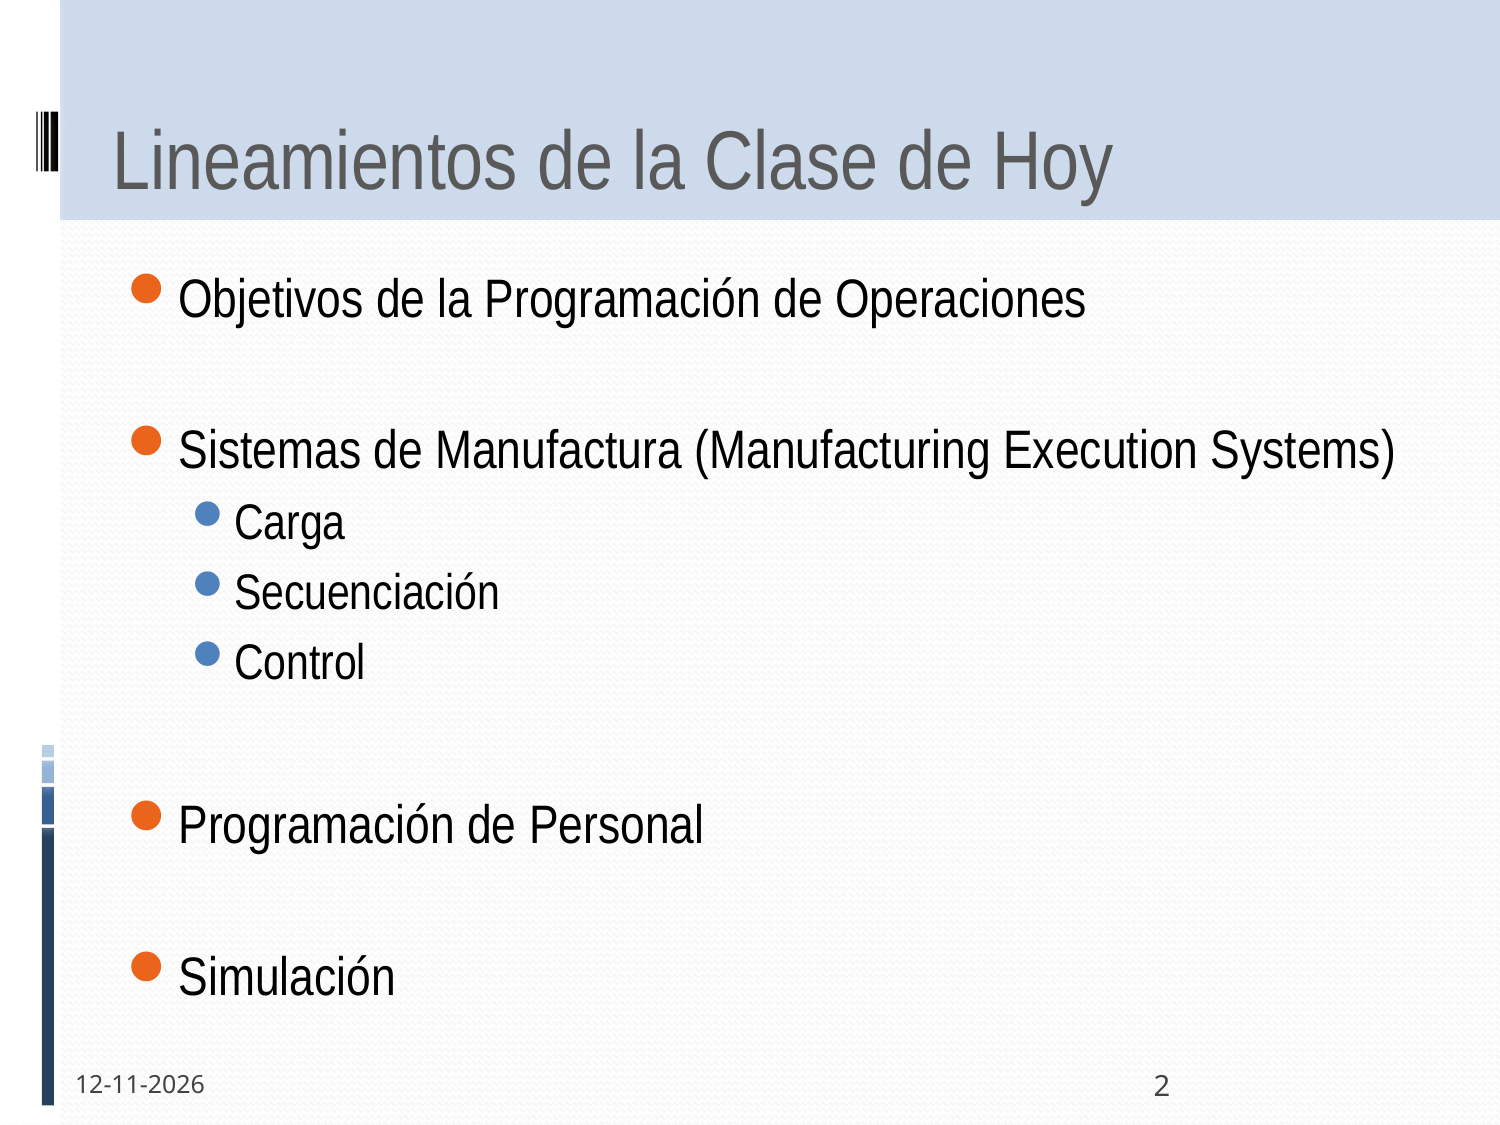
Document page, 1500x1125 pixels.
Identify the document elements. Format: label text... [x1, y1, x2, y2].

list Objetivos de la Programación de Operaciones Sistemas de Manufactura (Manufacturing Execution Systems) Carga Secuenciación Control Programación de Personal Simulación [111, 255, 1436, 1038]
title Lineamientos de la Clase de Hoy [111, 18, 1436, 207]
slide_number 2 [1045, 1046, 1171, 1107]
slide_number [75, 1042, 243, 1103]
